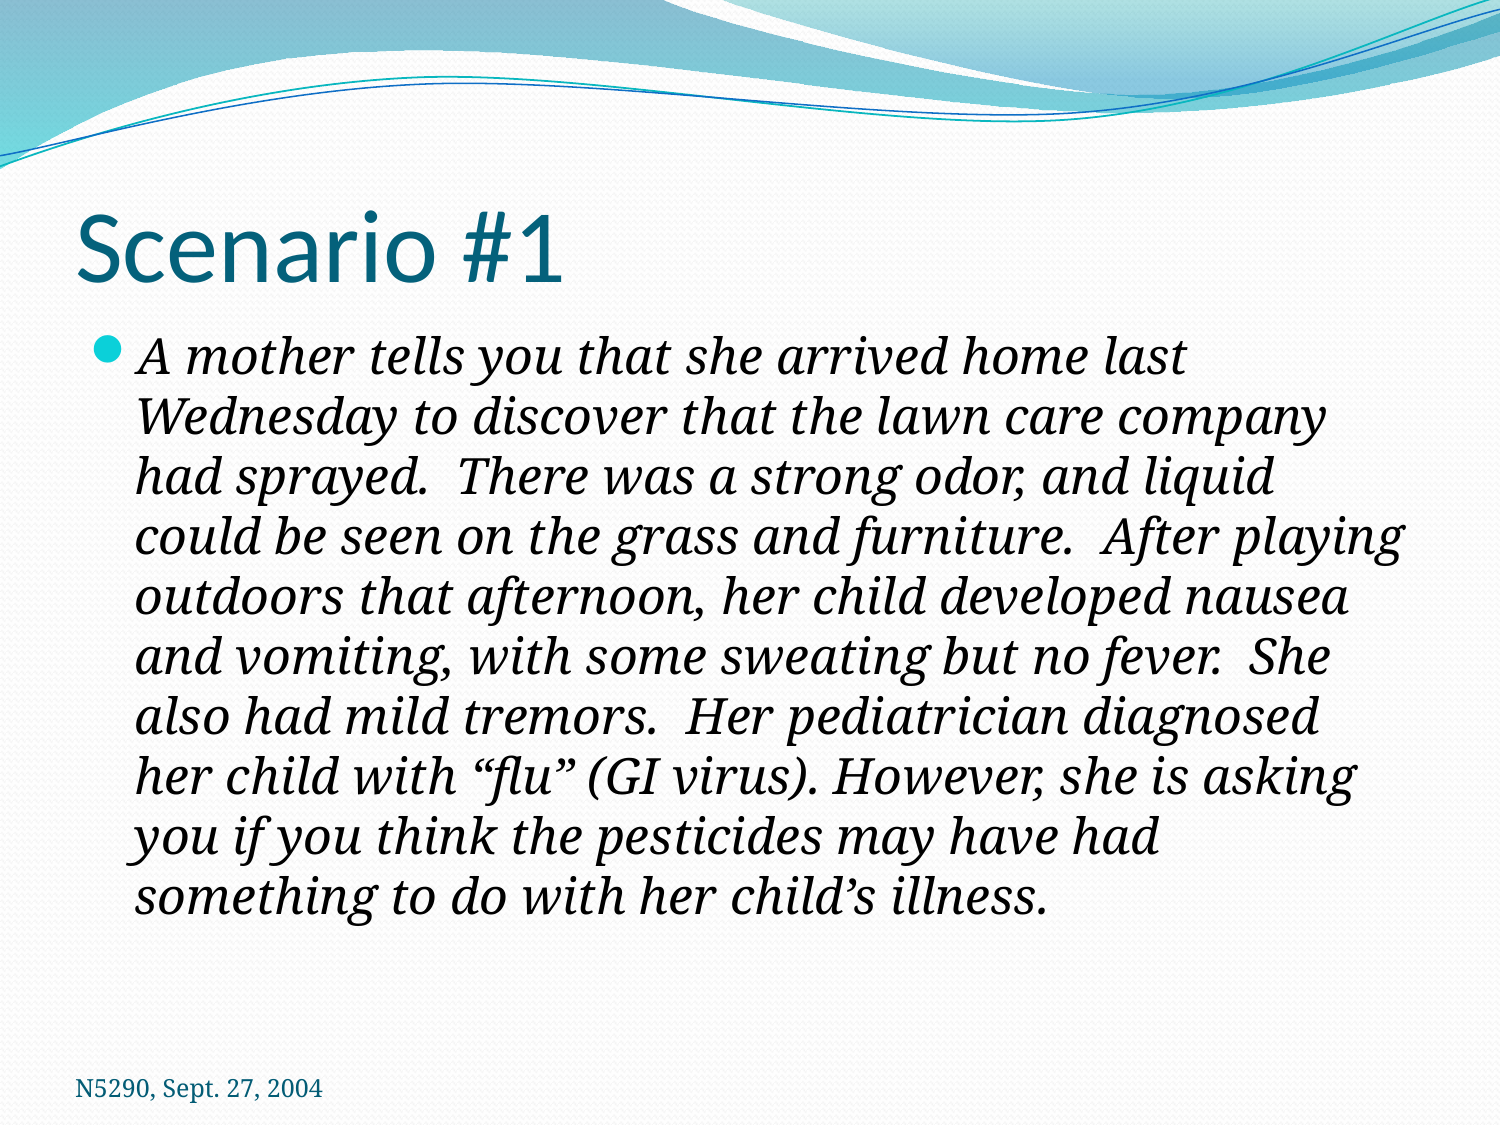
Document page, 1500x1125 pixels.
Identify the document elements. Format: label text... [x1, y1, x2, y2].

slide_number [75, 1042, 425, 1103]
title Scenario #1 [75, 115, 1425, 303]
list A mother tells you that she arrived home last Wednesday to discover that the lawn care company had sprayed. There was a strong odor, and liquid could be seen on the grass and furniture. After playing outdoors that afternoon, her child developed nausea and vomiting, with some sweating but no fever. She also had mild tremors. Her pediatrician diagnosed her child with “flu” (GI virus). However, she is asking you if you think the pesticides may have had something to do with her child’s illness. [75, 317, 1425, 1038]
